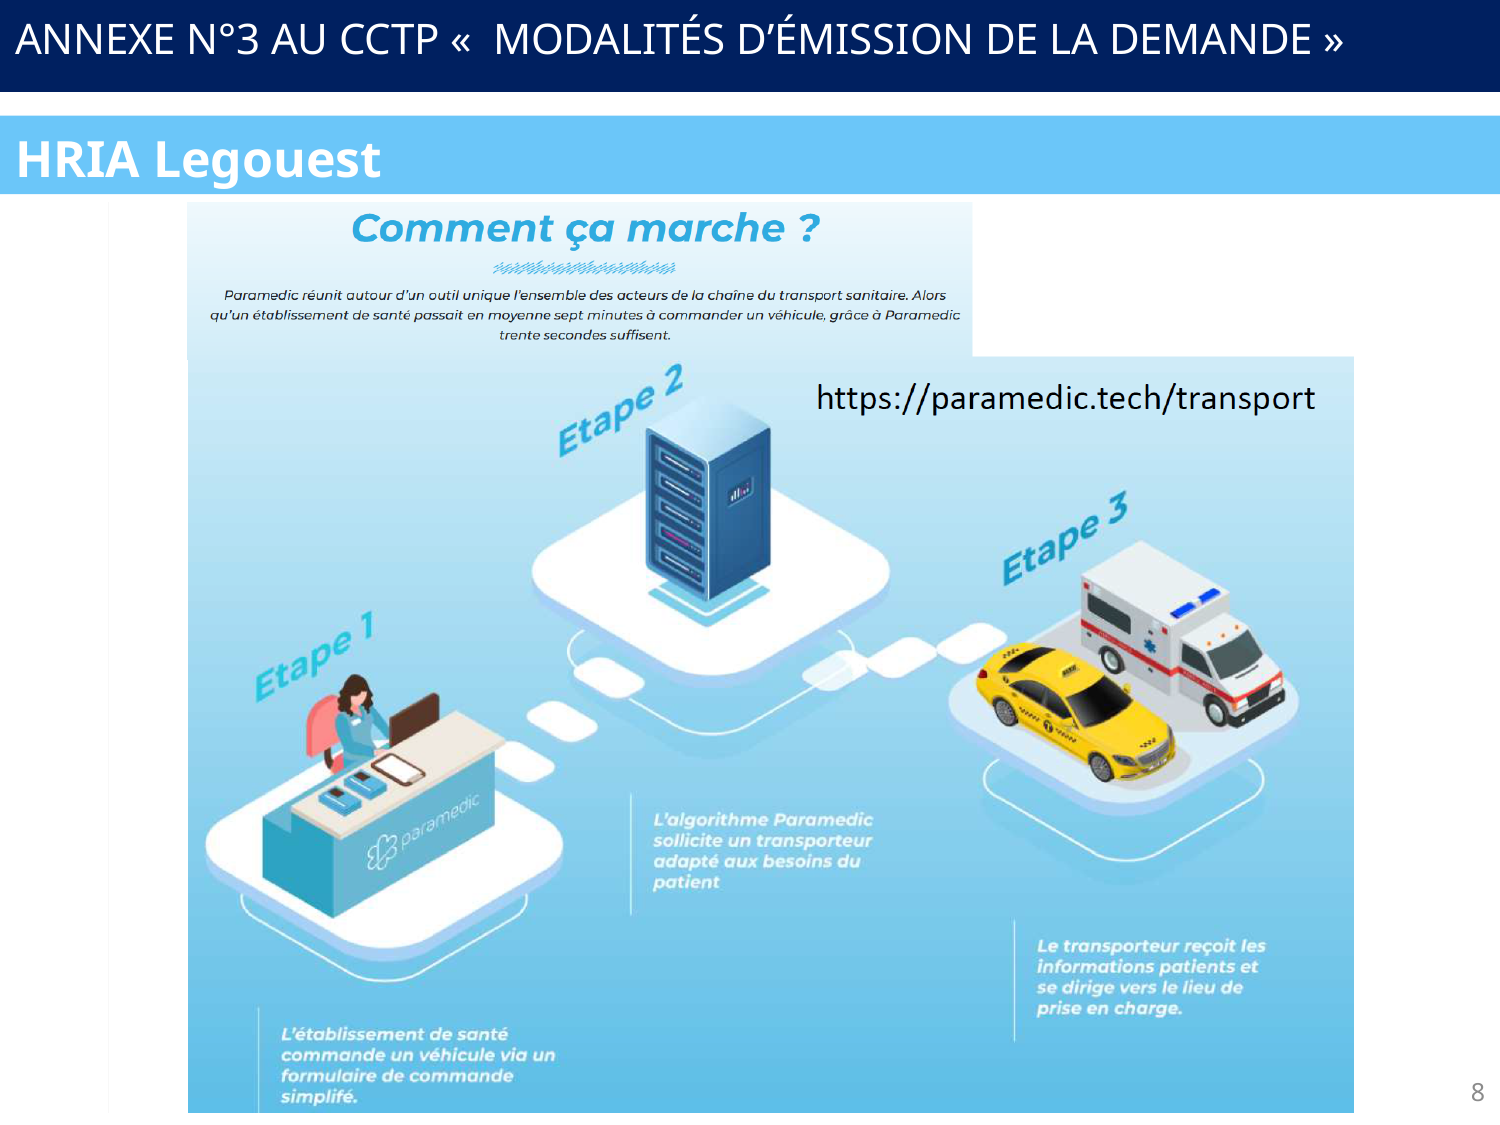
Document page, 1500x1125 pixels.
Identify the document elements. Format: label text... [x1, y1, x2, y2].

list HRIA Legouest [0, 115, 1500, 195]
slide_number 8 [1162, 1063, 1500, 1124]
picture [108, 202, 1396, 1113]
title Annexe n°3 au CCTP « Modalités d’émission de la demande » [0, 0, 1424, 92]
